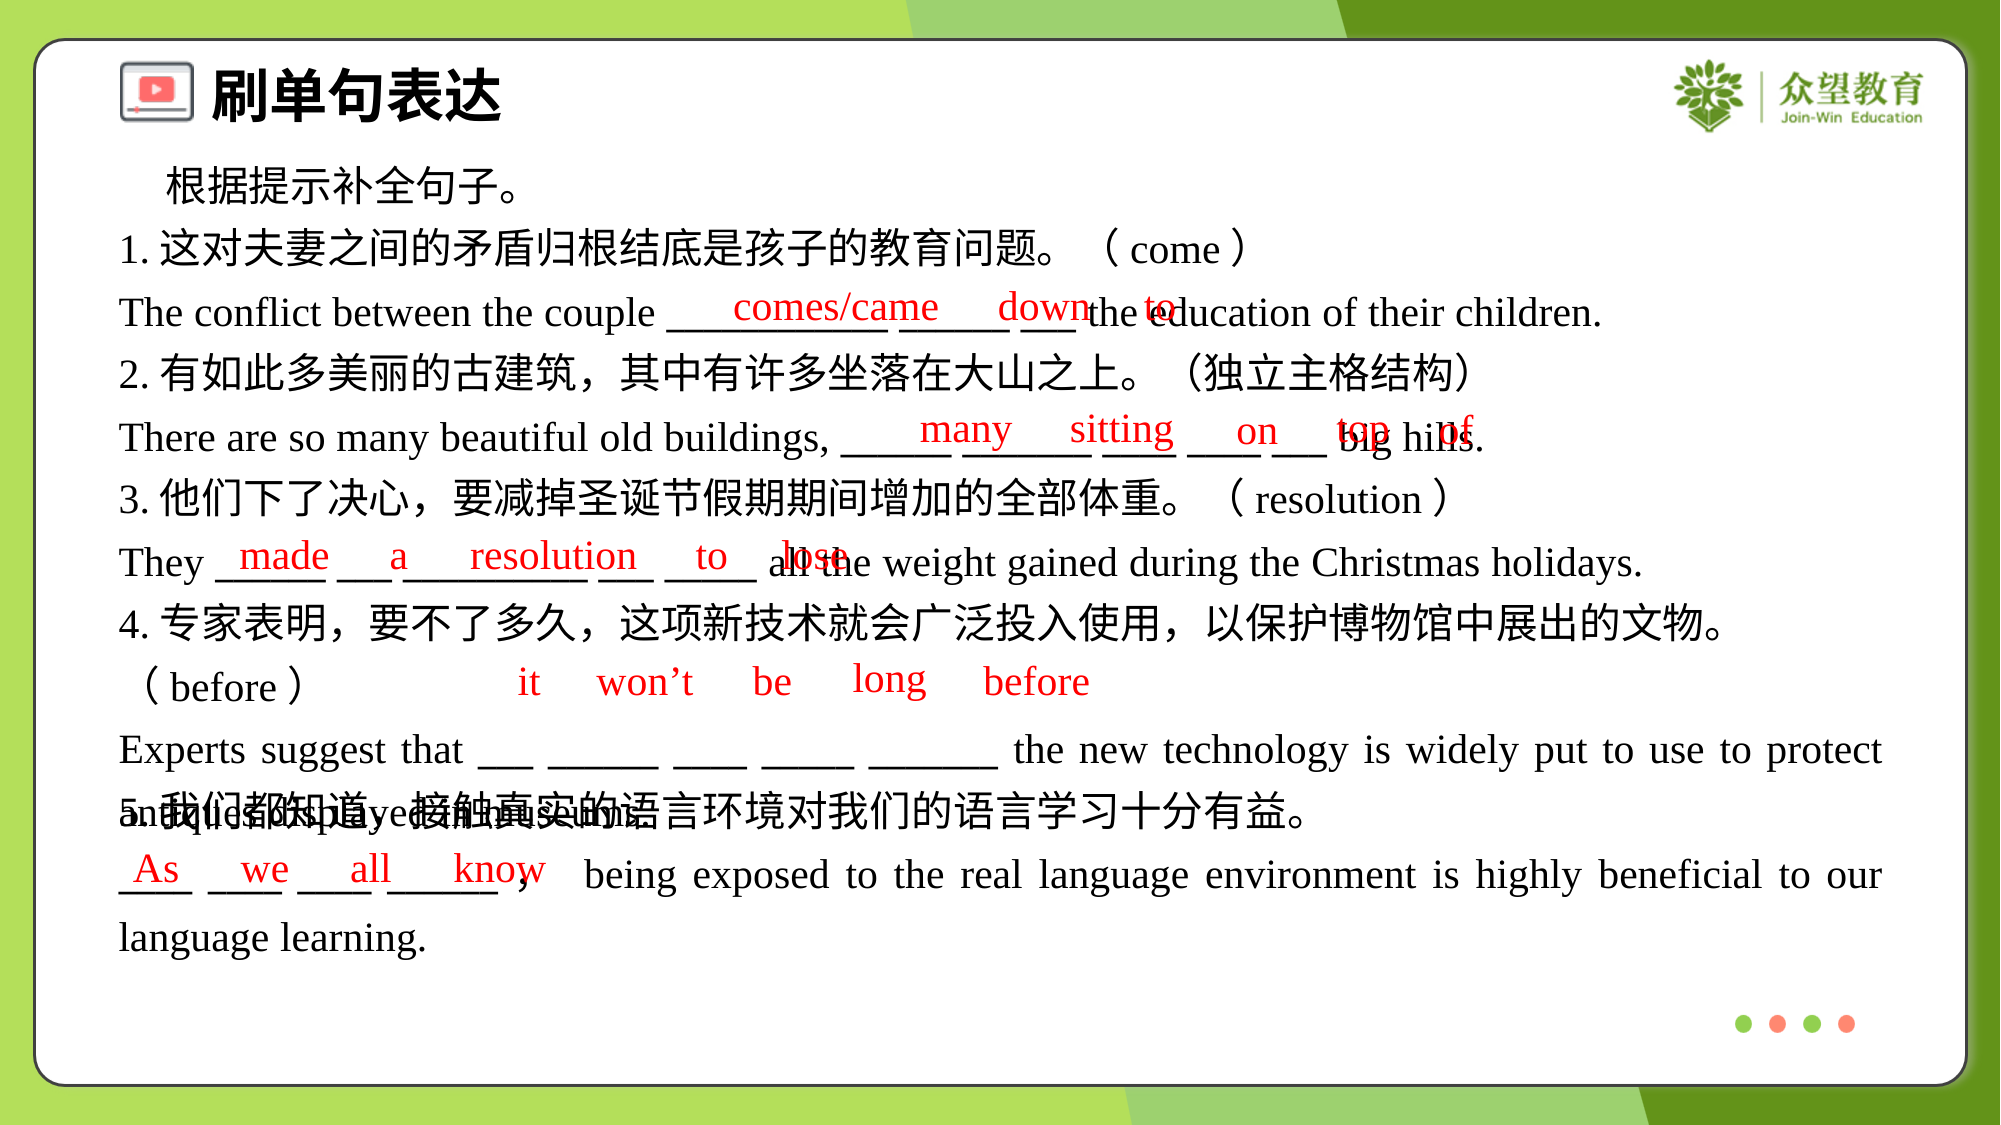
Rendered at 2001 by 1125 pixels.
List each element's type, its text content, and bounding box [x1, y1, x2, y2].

text_box of [1434, 390, 1479, 449]
text_box we [235, 828, 294, 886]
text_box lose [776, 515, 853, 574]
text_box to [691, 515, 733, 574]
text_box 5.我们都知道，接触真实的语言环境对我们的语言学习十分有益。 ____ ____ ____ ______， being exposed to the real language environment is highly beneficial to our language learning. [118, 772, 1883, 955]
text_box won’t [592, 640, 698, 699]
text_box long [848, 638, 932, 697]
text_box As [128, 828, 185, 886]
text_box a [384, 515, 413, 574]
text_box know [448, 828, 552, 886]
text_box be [748, 640, 797, 699]
text_box 4.专家表明，要不了多久，这项新技术就会广泛投入使用，以保护博物馆中展出的文物。（before） Experts suggest that ___ ______ ____ _____ _______ the new technology is widely put to use to protect antiques displayed in museums. [118, 584, 1883, 767]
text_box all [345, 828, 397, 886]
text_box made [234, 515, 335, 574]
text_box many [915, 388, 1018, 447]
text_box it [512, 640, 546, 699]
text_box to [1139, 265, 1181, 324]
text_box top [1331, 388, 1395, 447]
text_box 根据提示补全句子。 1.这对夫妻之间的矛盾归根结底是孩子的教育问题。（come） The conflict between the couple ____________ ______ ___ the education of their children. 2.有如此多美丽的古建筑，其中有许多坐落在大山之上。（独立主格结构） There are so many beautiful old buildings, ______ _______ ____ ____ ___ big hills. 3.他们下了决心，要减掉圣诞节假期期间增加的全部体重。（resolution） They ______ ___ __________ ___ _____ all the weight gained during the Christmas holidays. [118, 146, 1883, 579]
text_box sitting [1065, 388, 1179, 447]
text_box down [993, 265, 1096, 324]
text_box before [979, 640, 1095, 699]
picture [0, 0, 2000, 1125]
text_box resolution [466, 515, 642, 574]
text_box comes/came [728, 265, 944, 324]
text_box on [1232, 390, 1283, 449]
